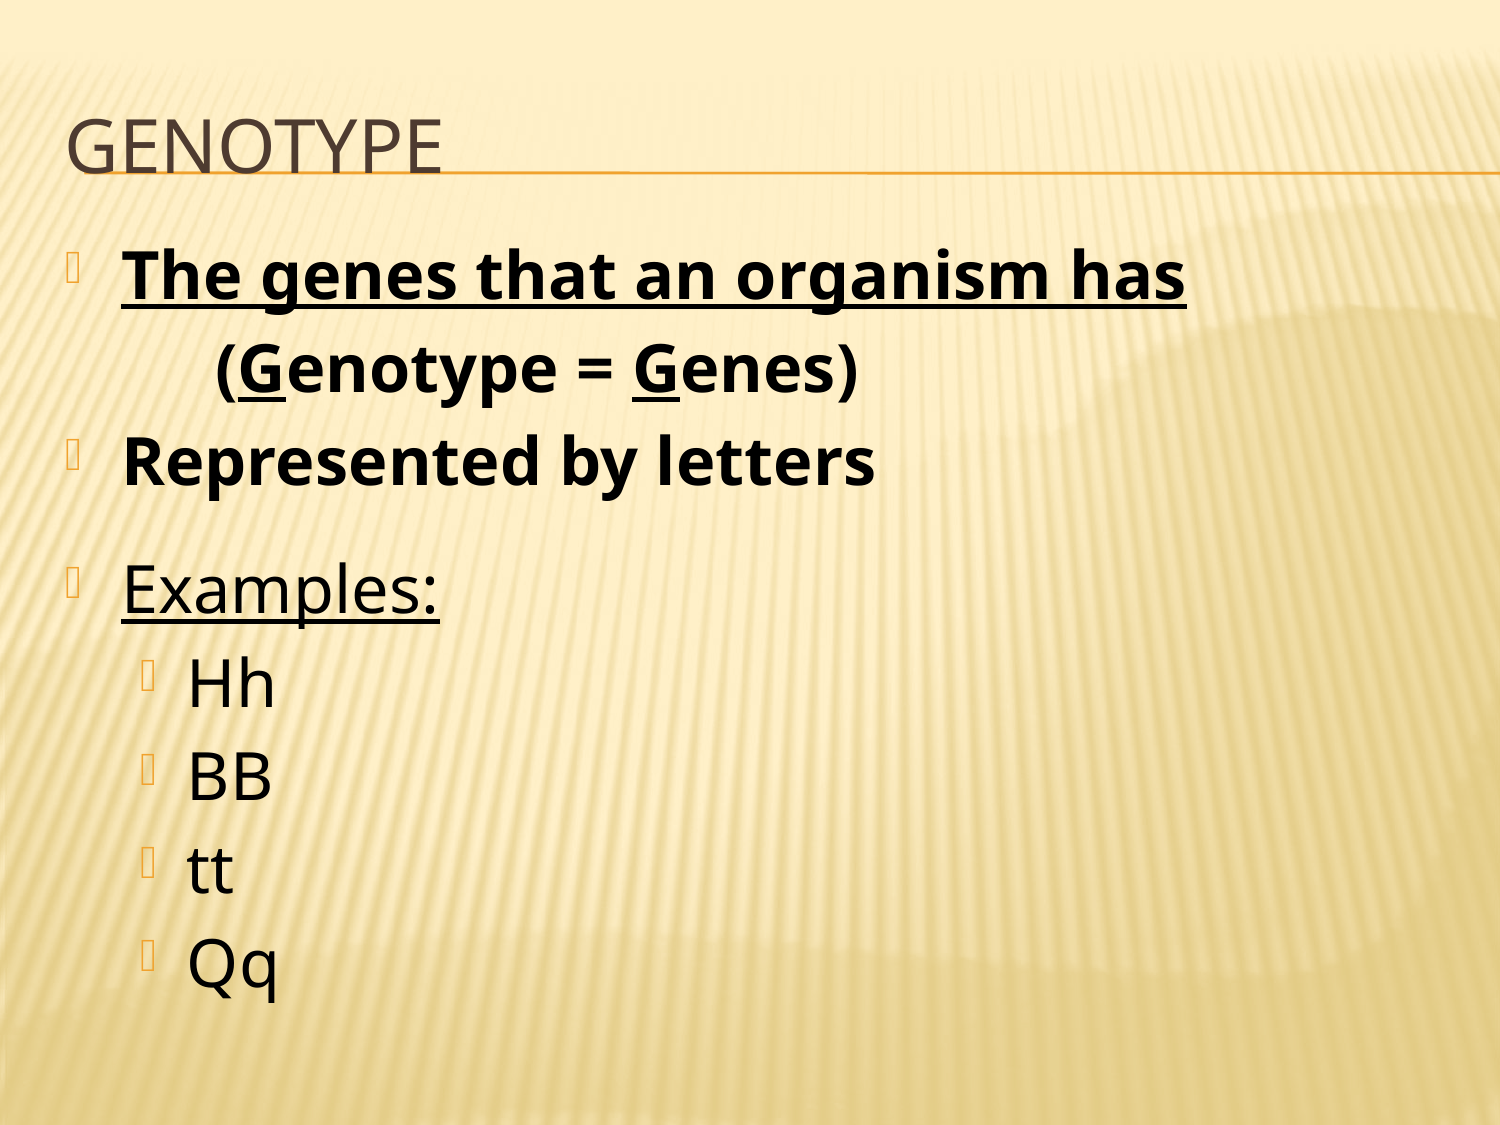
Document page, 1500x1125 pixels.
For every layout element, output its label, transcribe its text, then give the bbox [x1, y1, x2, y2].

title Genotype [50, 75, 1475, 213]
list The genes that an organism has (Genotype = Genes) Represented by letters Examples: Hh BB tt Qq [50, 224, 1475, 1075]
